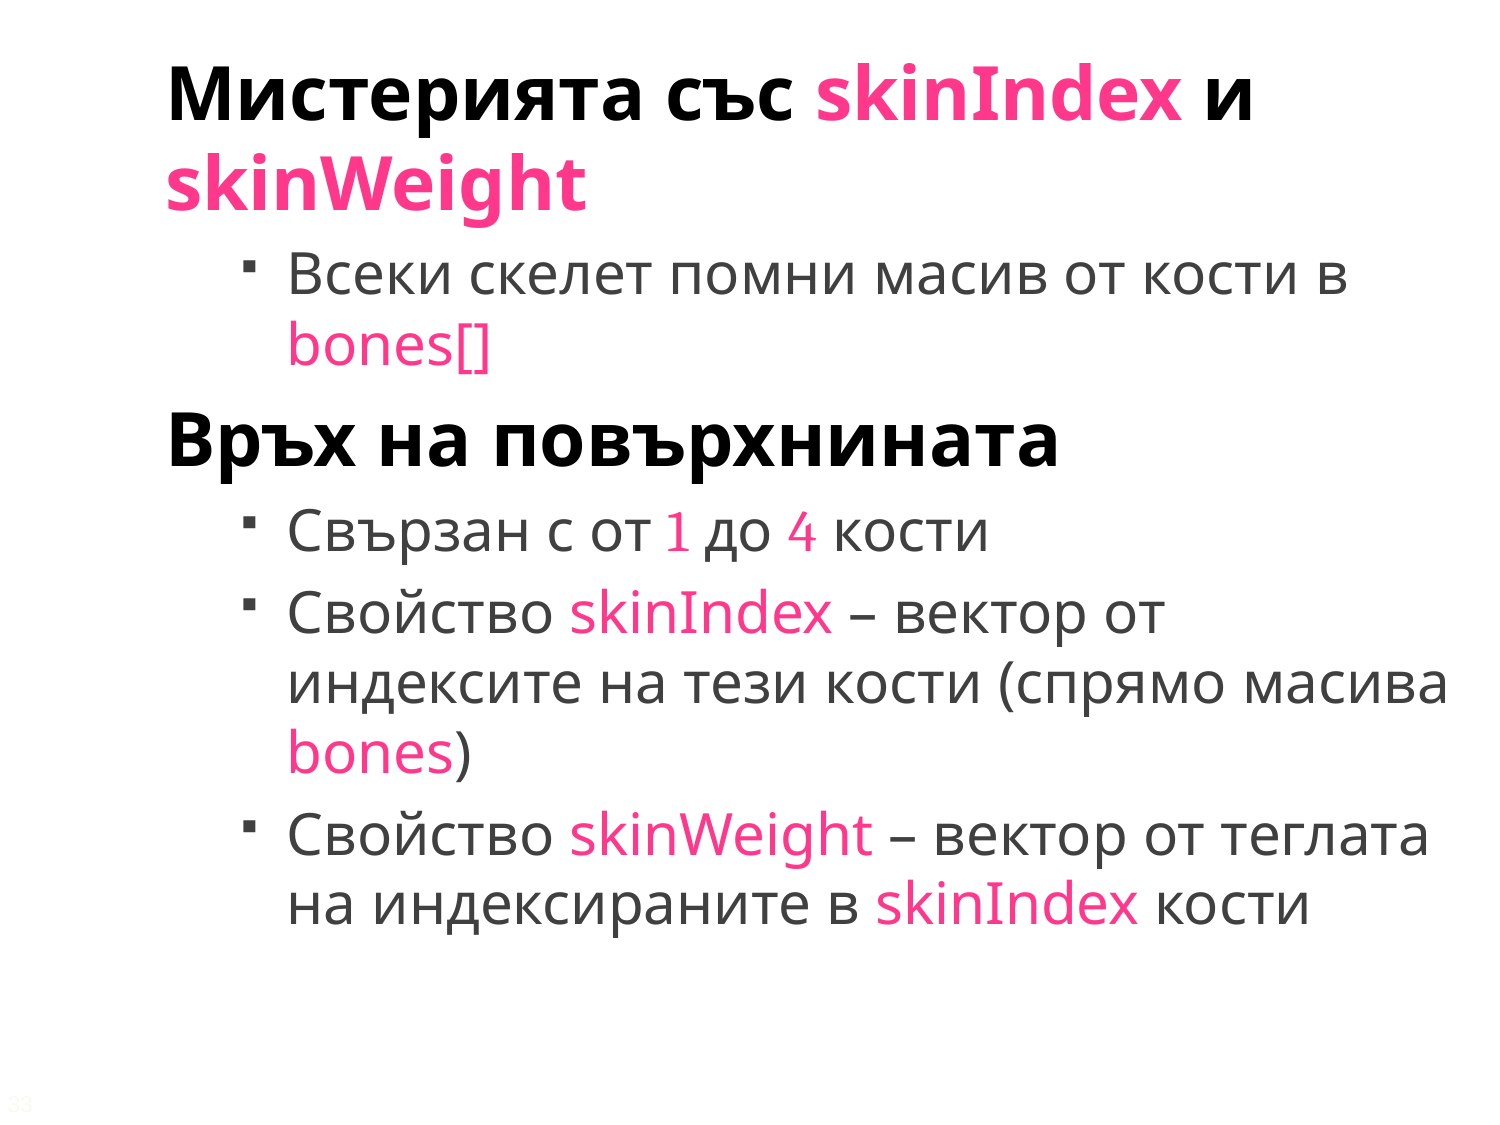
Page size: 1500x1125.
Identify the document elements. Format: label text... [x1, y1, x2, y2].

list Мистерията със skinIndex и skinWeight Всеки скелет помни масив от кости в bones[] Връх на повърхнината Свързан с от 1 до 4 кости Свойство skinIndex – вектор от индексите на тези кости (спрямо масива bones) Свойство skinWeight – вектор от теглата на индексираните в skinIndex кости [150, 37, 1488, 1113]
